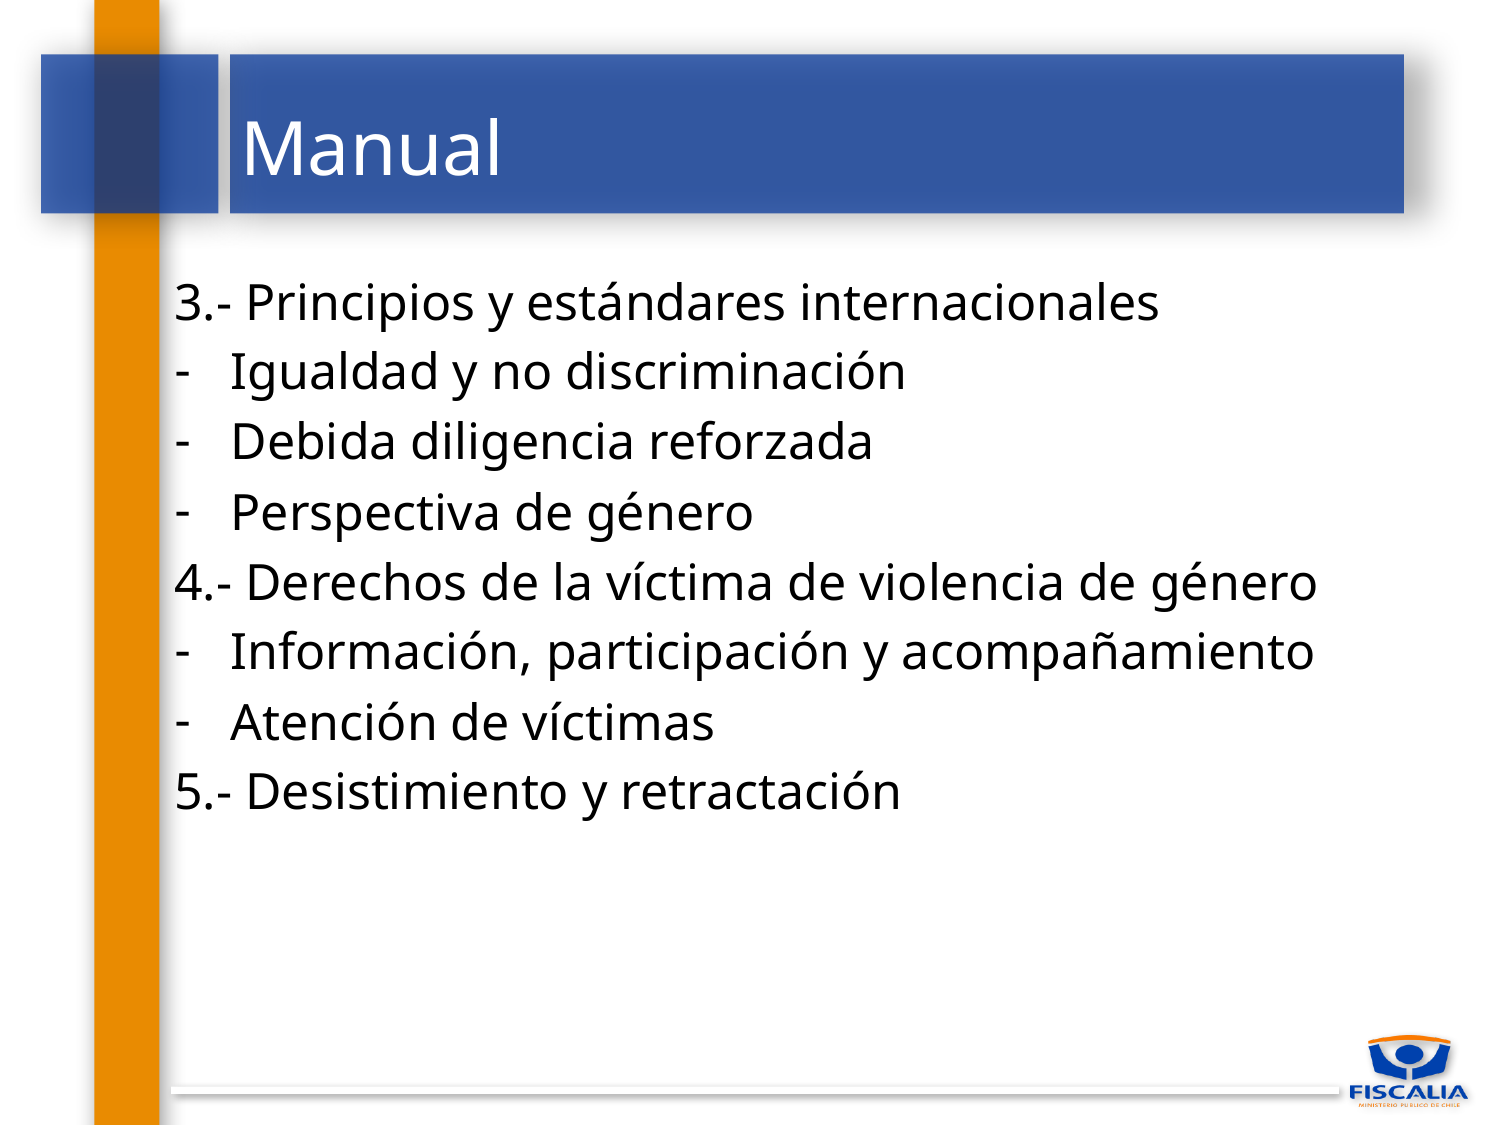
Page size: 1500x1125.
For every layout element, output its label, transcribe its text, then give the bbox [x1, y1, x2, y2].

list 3.- Principios y estándares internacionales Igualdad y no discriminación Debida diligencia reforzada Perspectiva de género 4.- Derechos de la víctima de violencia de género Información, participación y acompañamiento Atención de víctimas 5.- Desistimiento y retractación [159, 262, 1425, 1005]
title Manual [75, 45, 1425, 233]
picture [1350, 1035, 1468, 1107]
